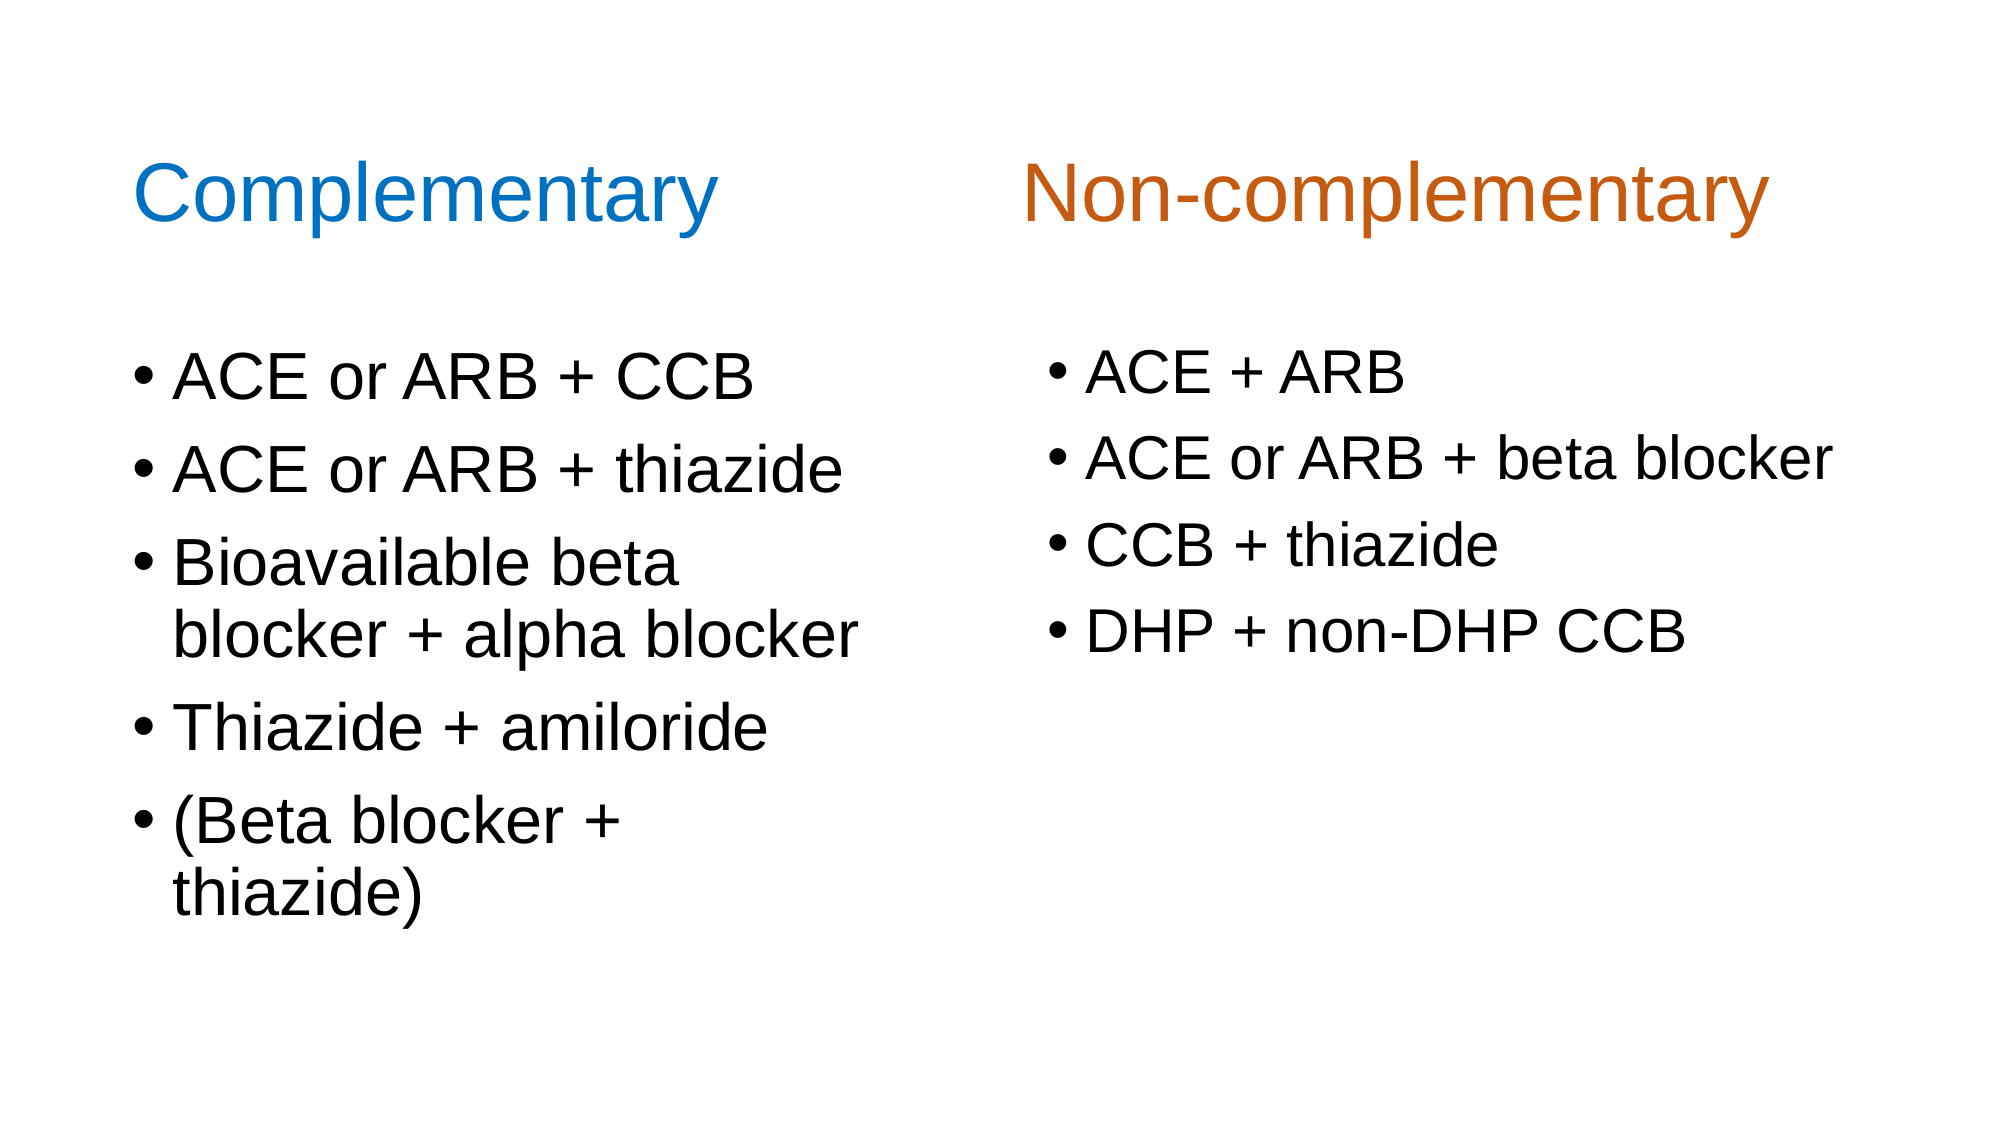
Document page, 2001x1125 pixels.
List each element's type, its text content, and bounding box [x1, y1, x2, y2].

list ACE or ARB + CCB ACE or ARB + thiazide Bioavailable beta blocker + alpha blocker Thiazide + amiloride (Beta blocker + thiazide) [117, 334, 899, 958]
title Complementary Non-complementary [117, 85, 1863, 304]
list ACE + ARB ACE or ARB + beta blocker CCB + thiazide DHP + non-DHP CCB [1032, 332, 1883, 720]
